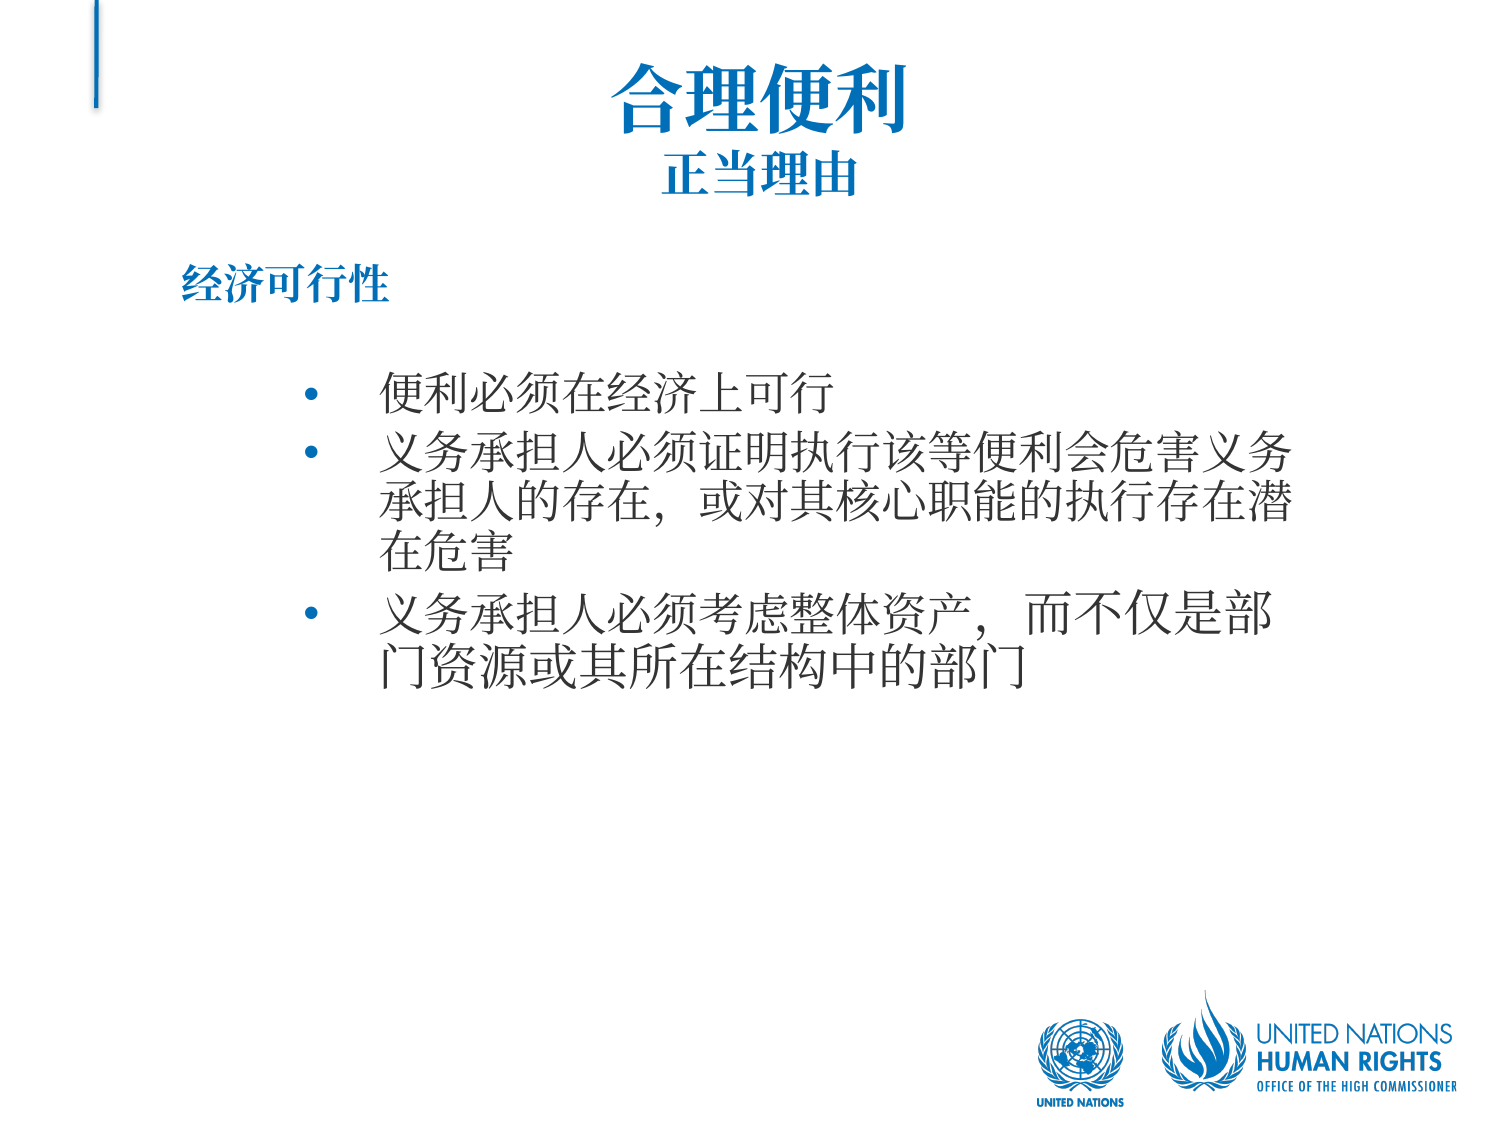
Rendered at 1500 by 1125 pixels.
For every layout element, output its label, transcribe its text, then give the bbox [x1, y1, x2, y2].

title 合理便利 正当理由 [64, 45, 1456, 224]
text_box 经济可行性 便利必须在经济上可行 义务承担人必须证明执行该等便利会危害义务承担人的存在，或对其核心职能的执行存在潜在危害 义务承担人必须考虑整体资产，而不仅是部门资源或其所在结构中的部门 [166, 256, 1325, 925]
picture [1037, 990, 1457, 1107]
